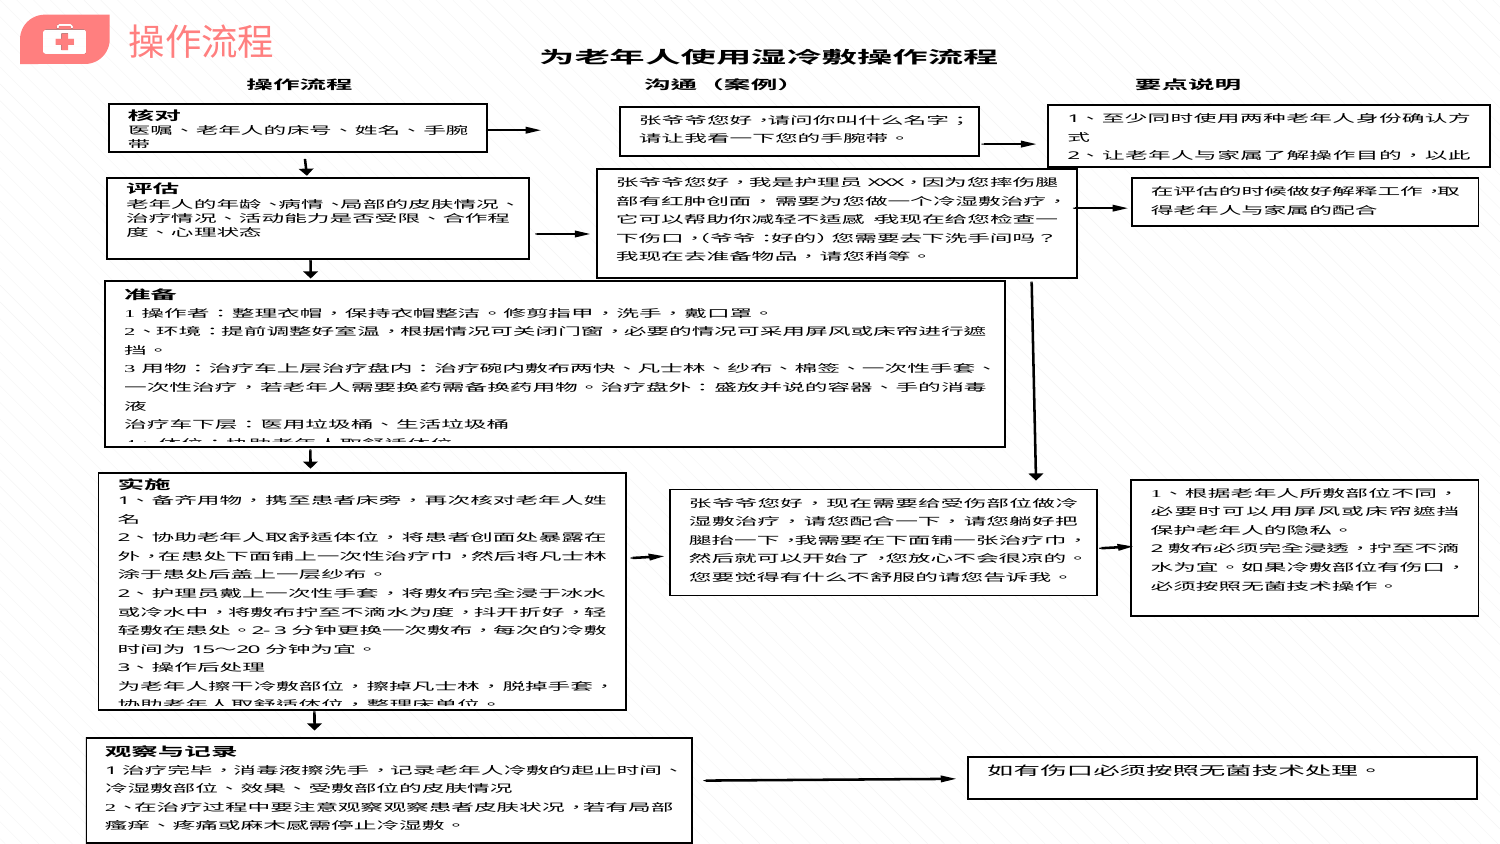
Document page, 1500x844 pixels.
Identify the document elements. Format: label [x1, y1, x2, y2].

text_box [85, 38, 1493, 844]
text_box [19, 11, 765, 72]
